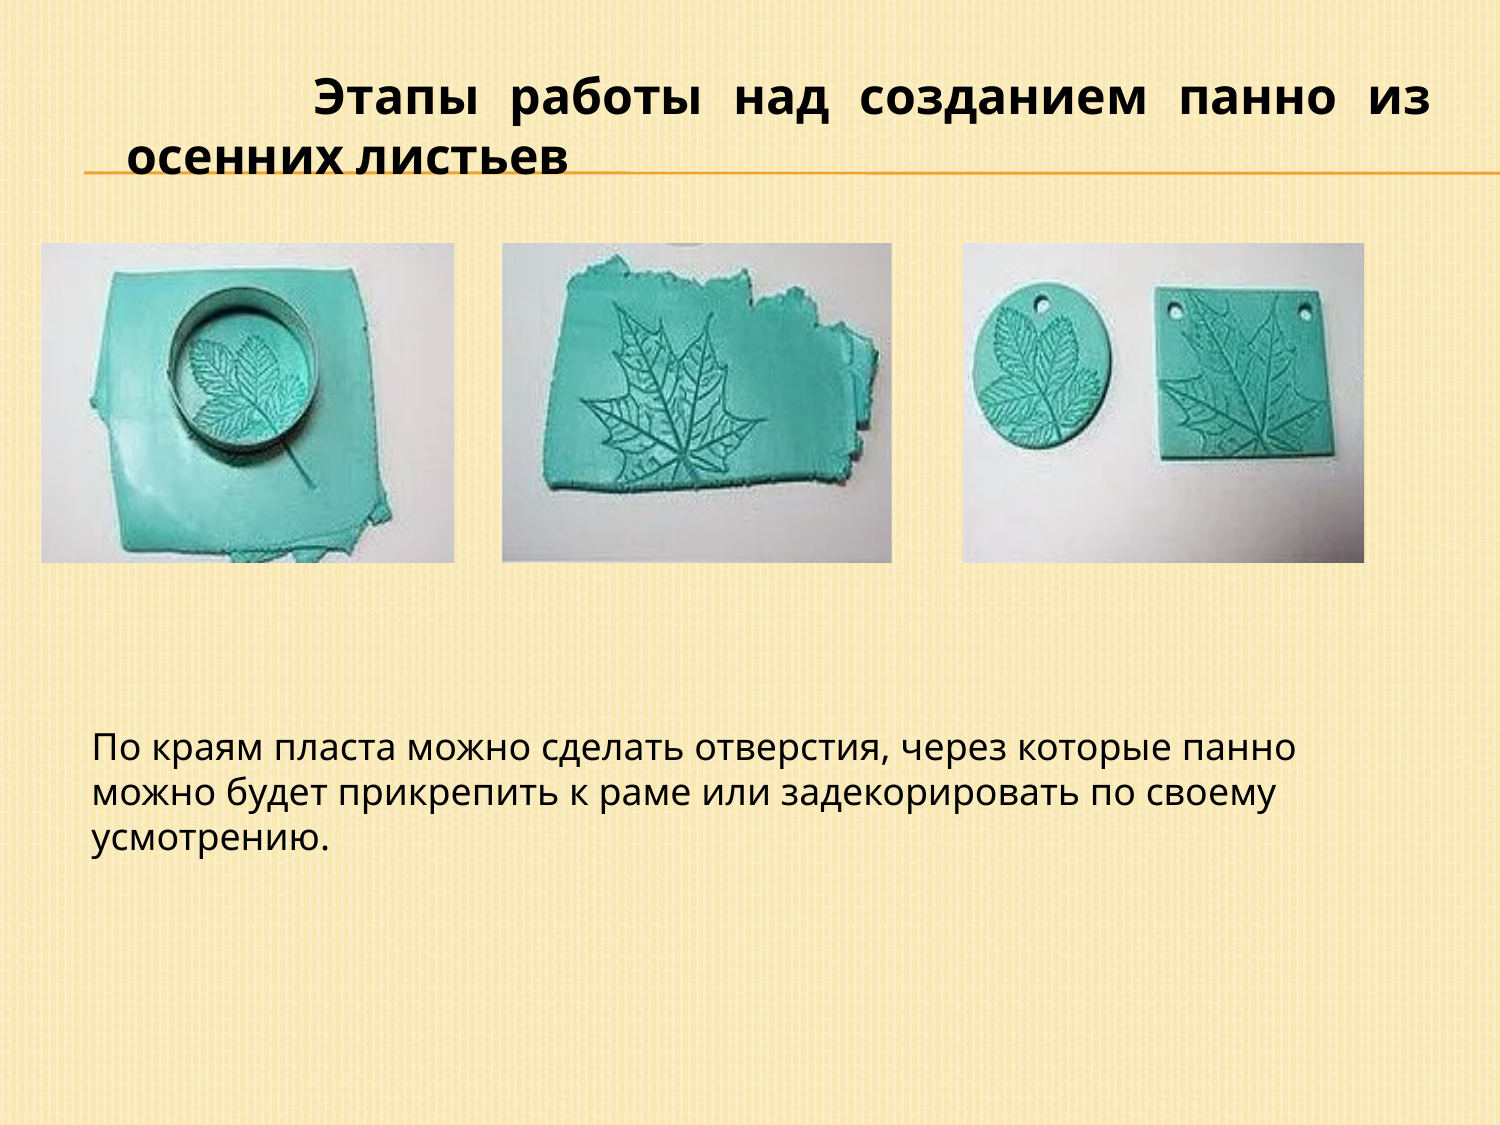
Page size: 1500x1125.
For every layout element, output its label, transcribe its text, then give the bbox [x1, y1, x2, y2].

picture [40, 243, 455, 563]
picture [962, 243, 1365, 563]
text_box По краям пласта можно сделать отверстия, через которые панно можно будет прикрепить к раме или задекорировать по своему усмотрению. [76, 715, 1365, 866]
picture [501, 243, 893, 563]
text_box Этапы работы над созданием панно из осенних листьев [112, 56, 1447, 192]
